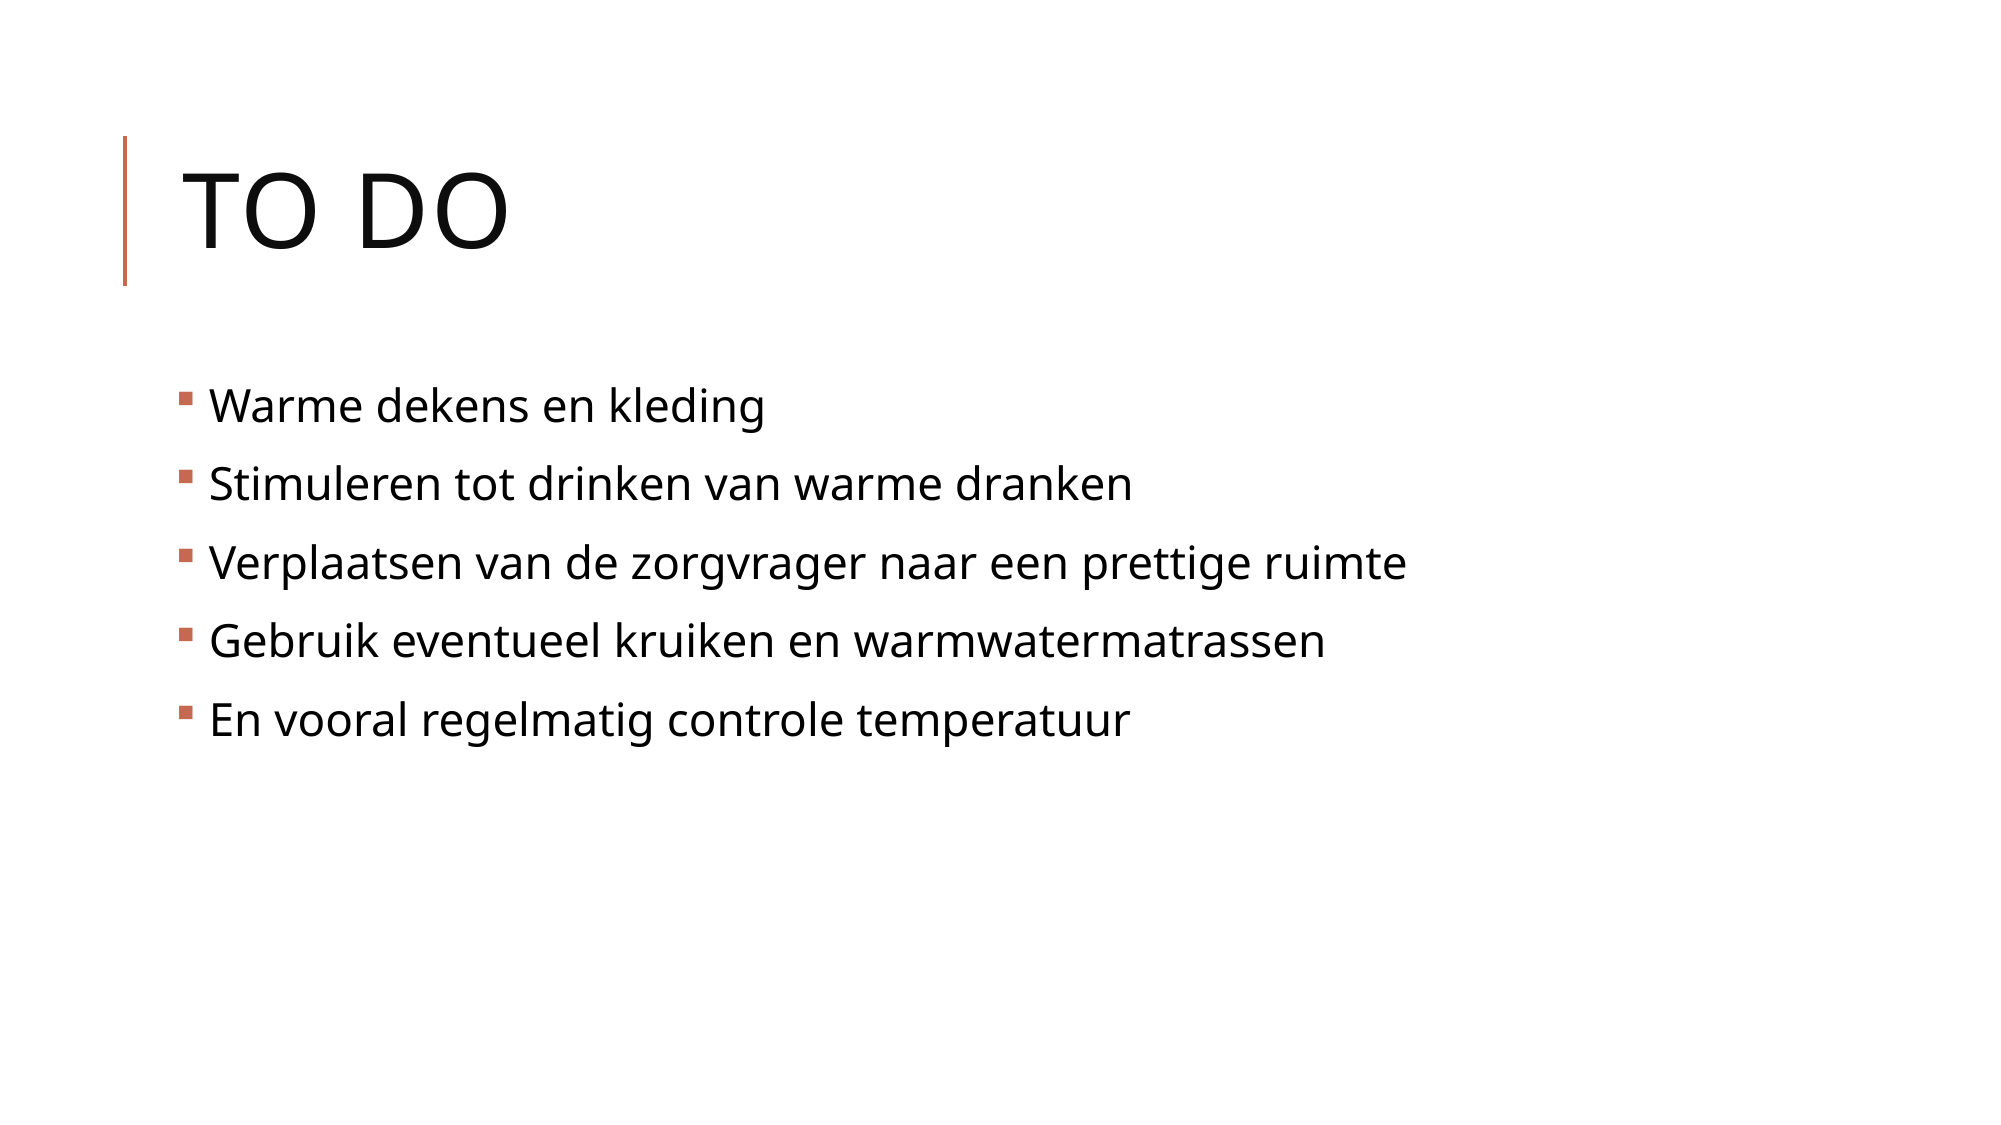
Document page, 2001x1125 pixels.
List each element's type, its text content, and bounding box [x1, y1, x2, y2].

title TO DO [168, 96, 1763, 342]
list Warme dekens en kleding Stimuleren tot drinken van warme dranken Verplaatsen van de zorgvrager naar een prettige ruimte Gebruik eventueel kruiken en warmwatermatrassen En vooral regelmatig controle temperatuur [168, 375, 1763, 1035]
